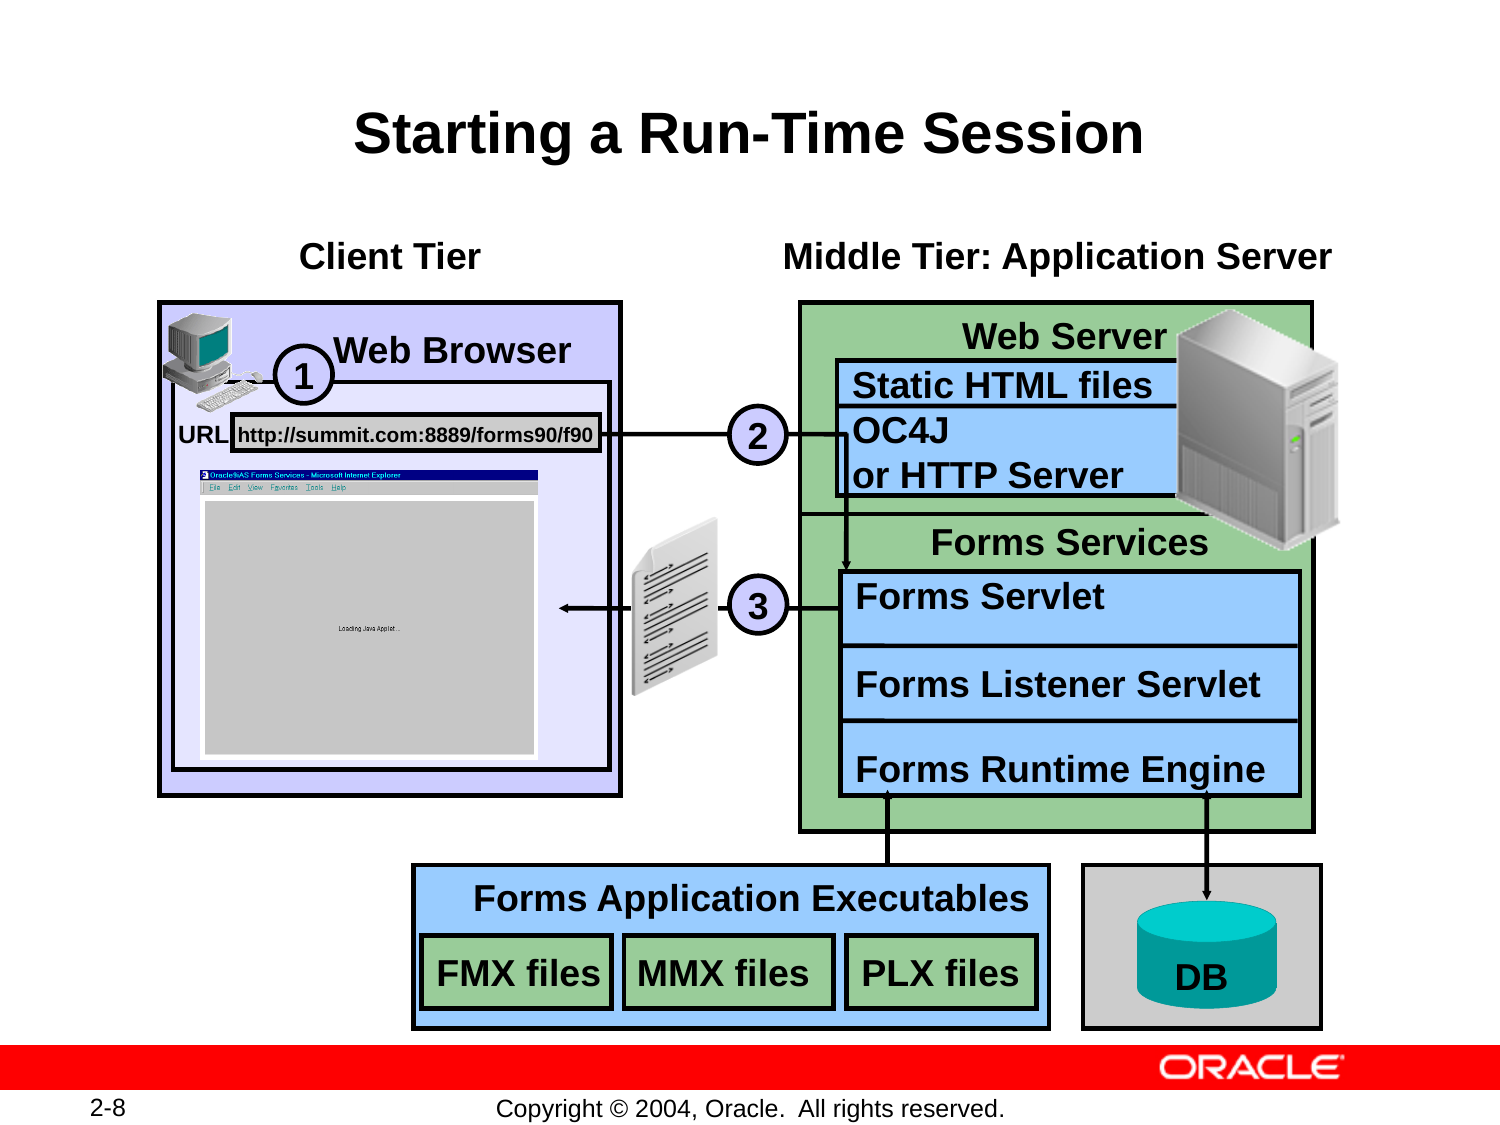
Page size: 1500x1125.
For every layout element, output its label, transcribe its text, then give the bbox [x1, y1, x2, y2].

text_box [413, 865, 1049, 1029]
text_box [799, 302, 1313, 434]
text_box Web Server [946, 304, 1194, 365]
text_box Forms Servlet Forms Listener Servlet Forms Runtime Engine [840, 571, 1300, 796]
text_box [1202, 789, 1211, 899]
text_box Web Browser [294, 318, 611, 379]
text_box Forms Application Executables [457, 866, 1046, 927]
text_box Middle Tier: Application Server [745, 224, 1371, 285]
text_box [173, 435, 610, 770]
text_box http://summit.com:8889/forms90/f90 [216, 414, 609, 455]
text_box [888, 796, 1206, 832]
text_box [1082, 864, 1322, 1029]
text_box [799, 514, 846, 608]
text_box [266, 381, 610, 434]
text_box PLX files [846, 935, 1037, 1009]
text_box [1137, 900, 1277, 1009]
picture [630, 516, 718, 696]
text_box Static HTML files OC4J or HTTP Server [836, 360, 1169, 405]
picture [1174, 308, 1345, 559]
text_box [799, 609, 887, 832]
picture [199, 470, 538, 761]
text_box [842, 435, 851, 571]
text_box Client Tier [283, 224, 497, 285]
text_box Static HTML files OC4J or HTTP Server [836, 406, 1169, 496]
text_box [159, 302, 621, 434]
text_box MMX files [623, 935, 834, 1009]
text_box [1207, 567, 1314, 832]
text_box [847, 514, 915, 571]
text_box 3 [729, 575, 788, 634]
text_box [883, 789, 892, 865]
title Starting a Run-Time Session [149, 87, 1351, 232]
text_box 2 [729, 406, 787, 464]
text_box FMX files [421, 935, 612, 1009]
text_box 1 [275, 345, 333, 404]
text_box [847, 496, 1169, 514]
text_box [799, 435, 846, 514]
text_box [558, 604, 625, 613]
text_box URL [162, 422, 262, 456]
picture [162, 313, 263, 414]
text_box [159, 420, 621, 796]
text_box Forms Services [915, 510, 1225, 571]
